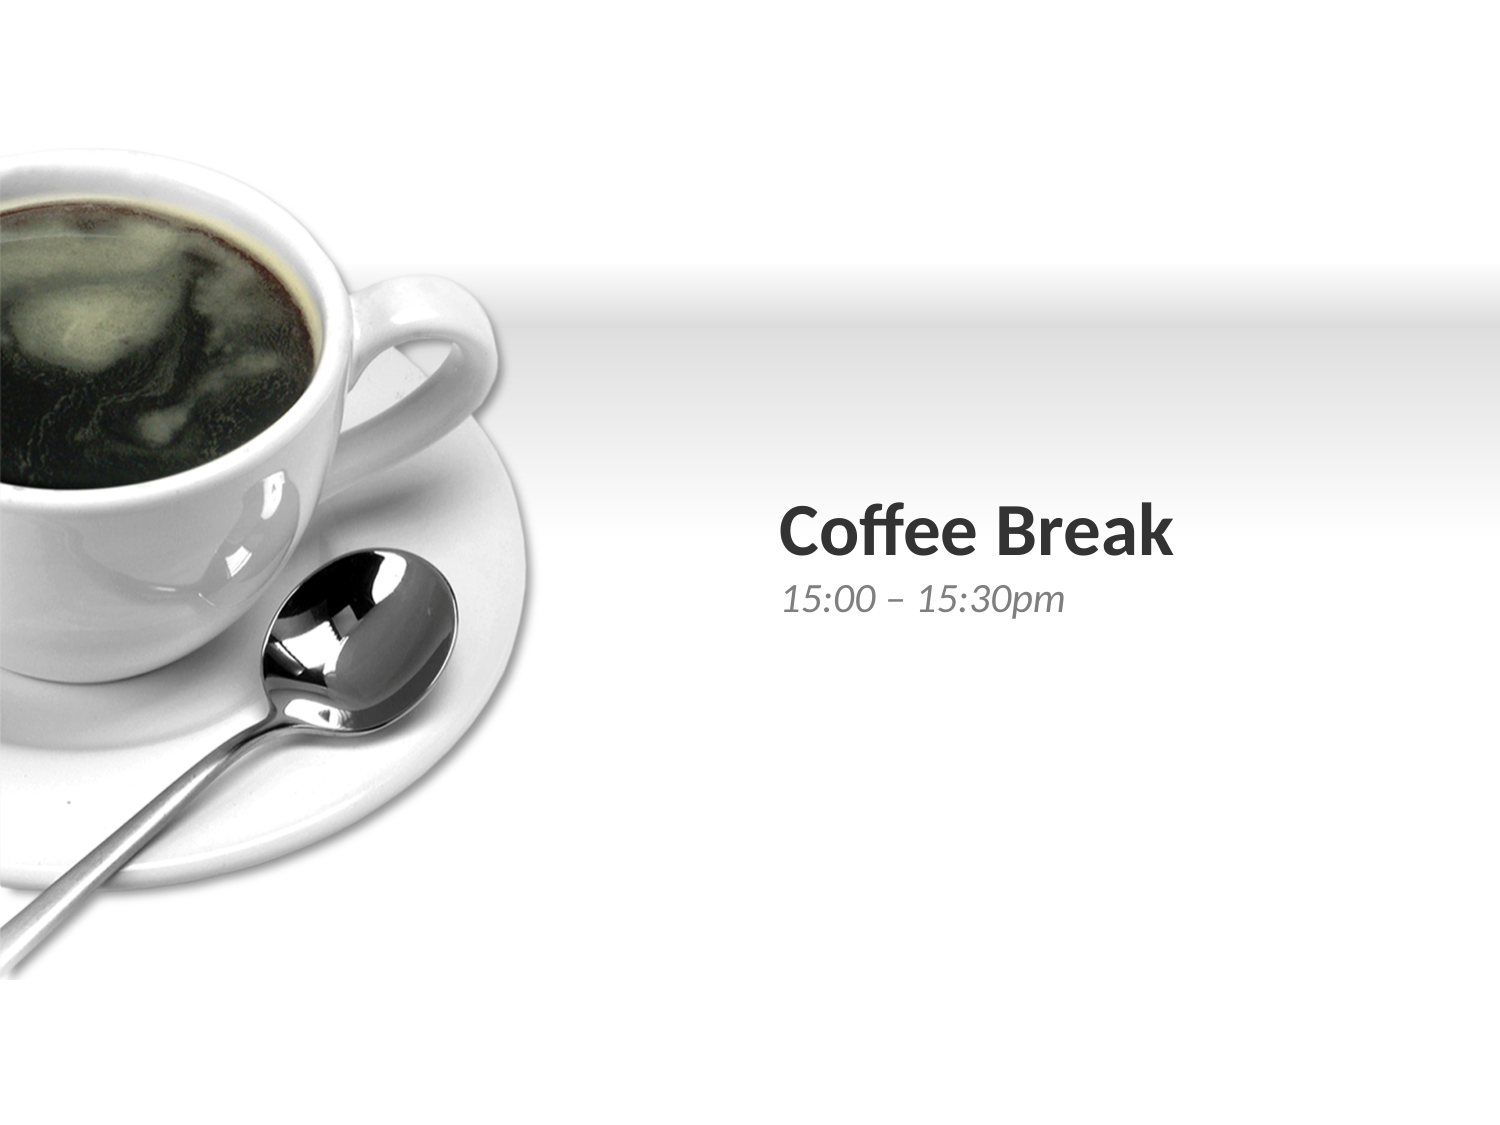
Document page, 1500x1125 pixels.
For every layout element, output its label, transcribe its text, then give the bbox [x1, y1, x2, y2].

text_box Coffee Break 15:00 – 15:30pm [614, 545, 1500, 630]
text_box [548, 263, 1500, 539]
picture [0, 145, 545, 980]
